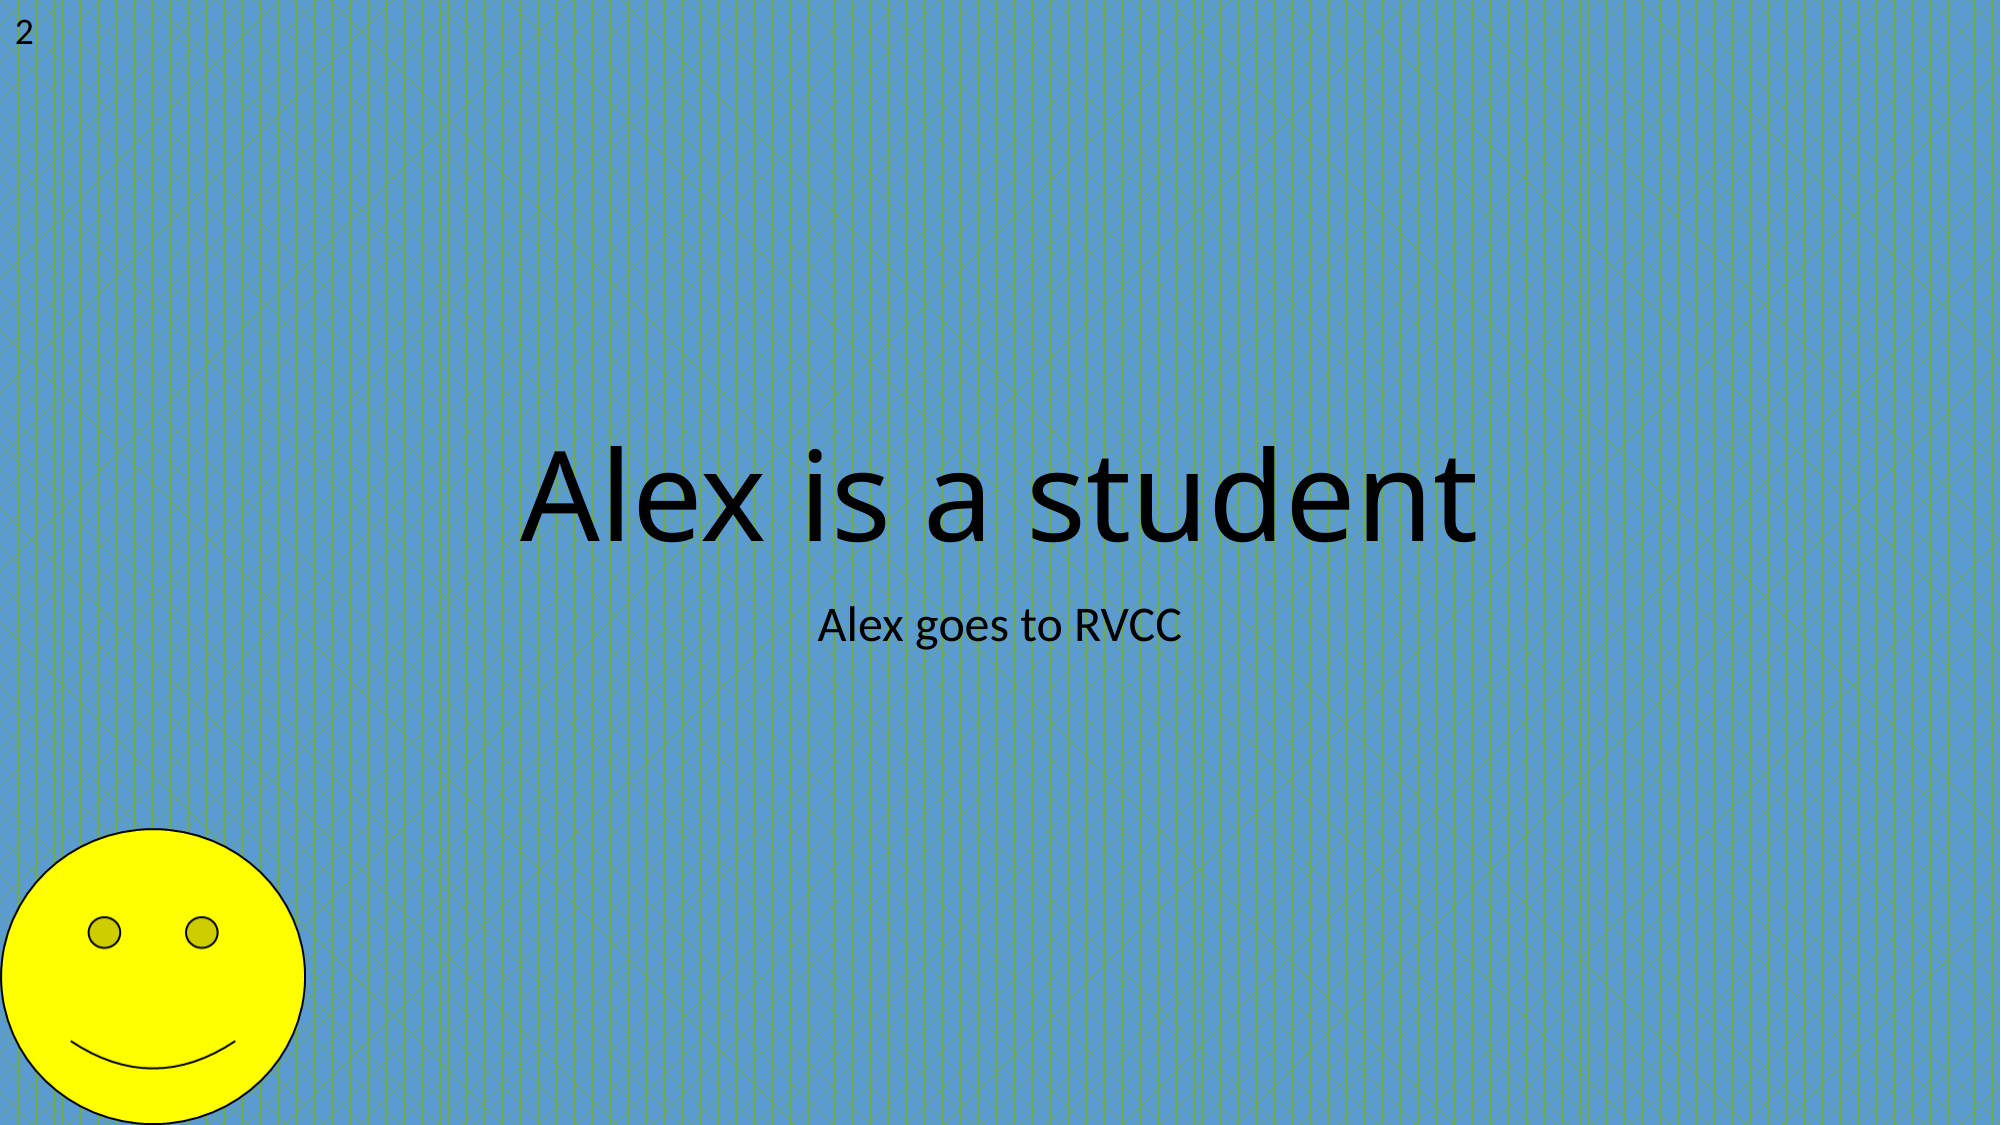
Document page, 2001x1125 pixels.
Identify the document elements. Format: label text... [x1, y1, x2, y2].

title Alex is a student [249, 184, 1750, 576]
text_box 2 [0, 0, 48, 60]
subtitle Alex goes to RVCC [249, 590, 1750, 863]
picture [0, 828, 306, 1125]
